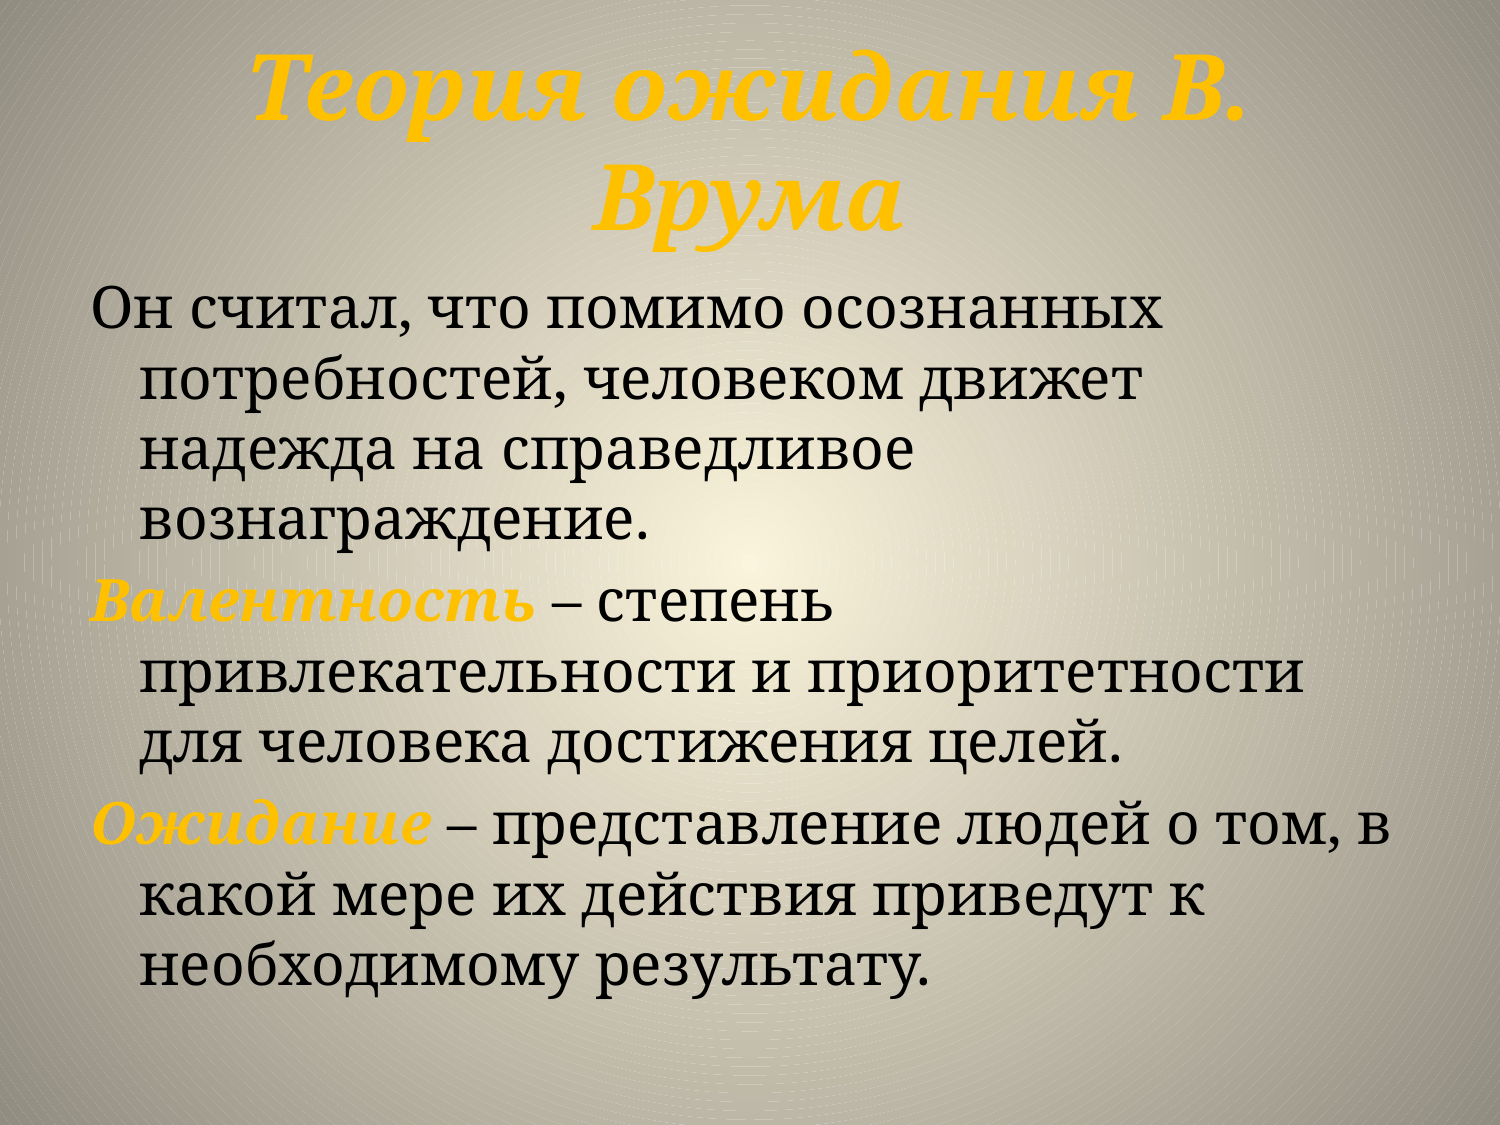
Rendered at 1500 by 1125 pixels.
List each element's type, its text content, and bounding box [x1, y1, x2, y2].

title Теория ожидания В. Врума [75, 45, 1425, 233]
list Он считал, что помимо осознанных потребностей, человеком движет надежда на справедливое вознаграждение. Валентность – степень привлекательности и приоритетности для человека достижения целей. Ожидание – представление людей о том, в какой мере их действия приведут к необходимому результату. [75, 262, 1425, 1005]
